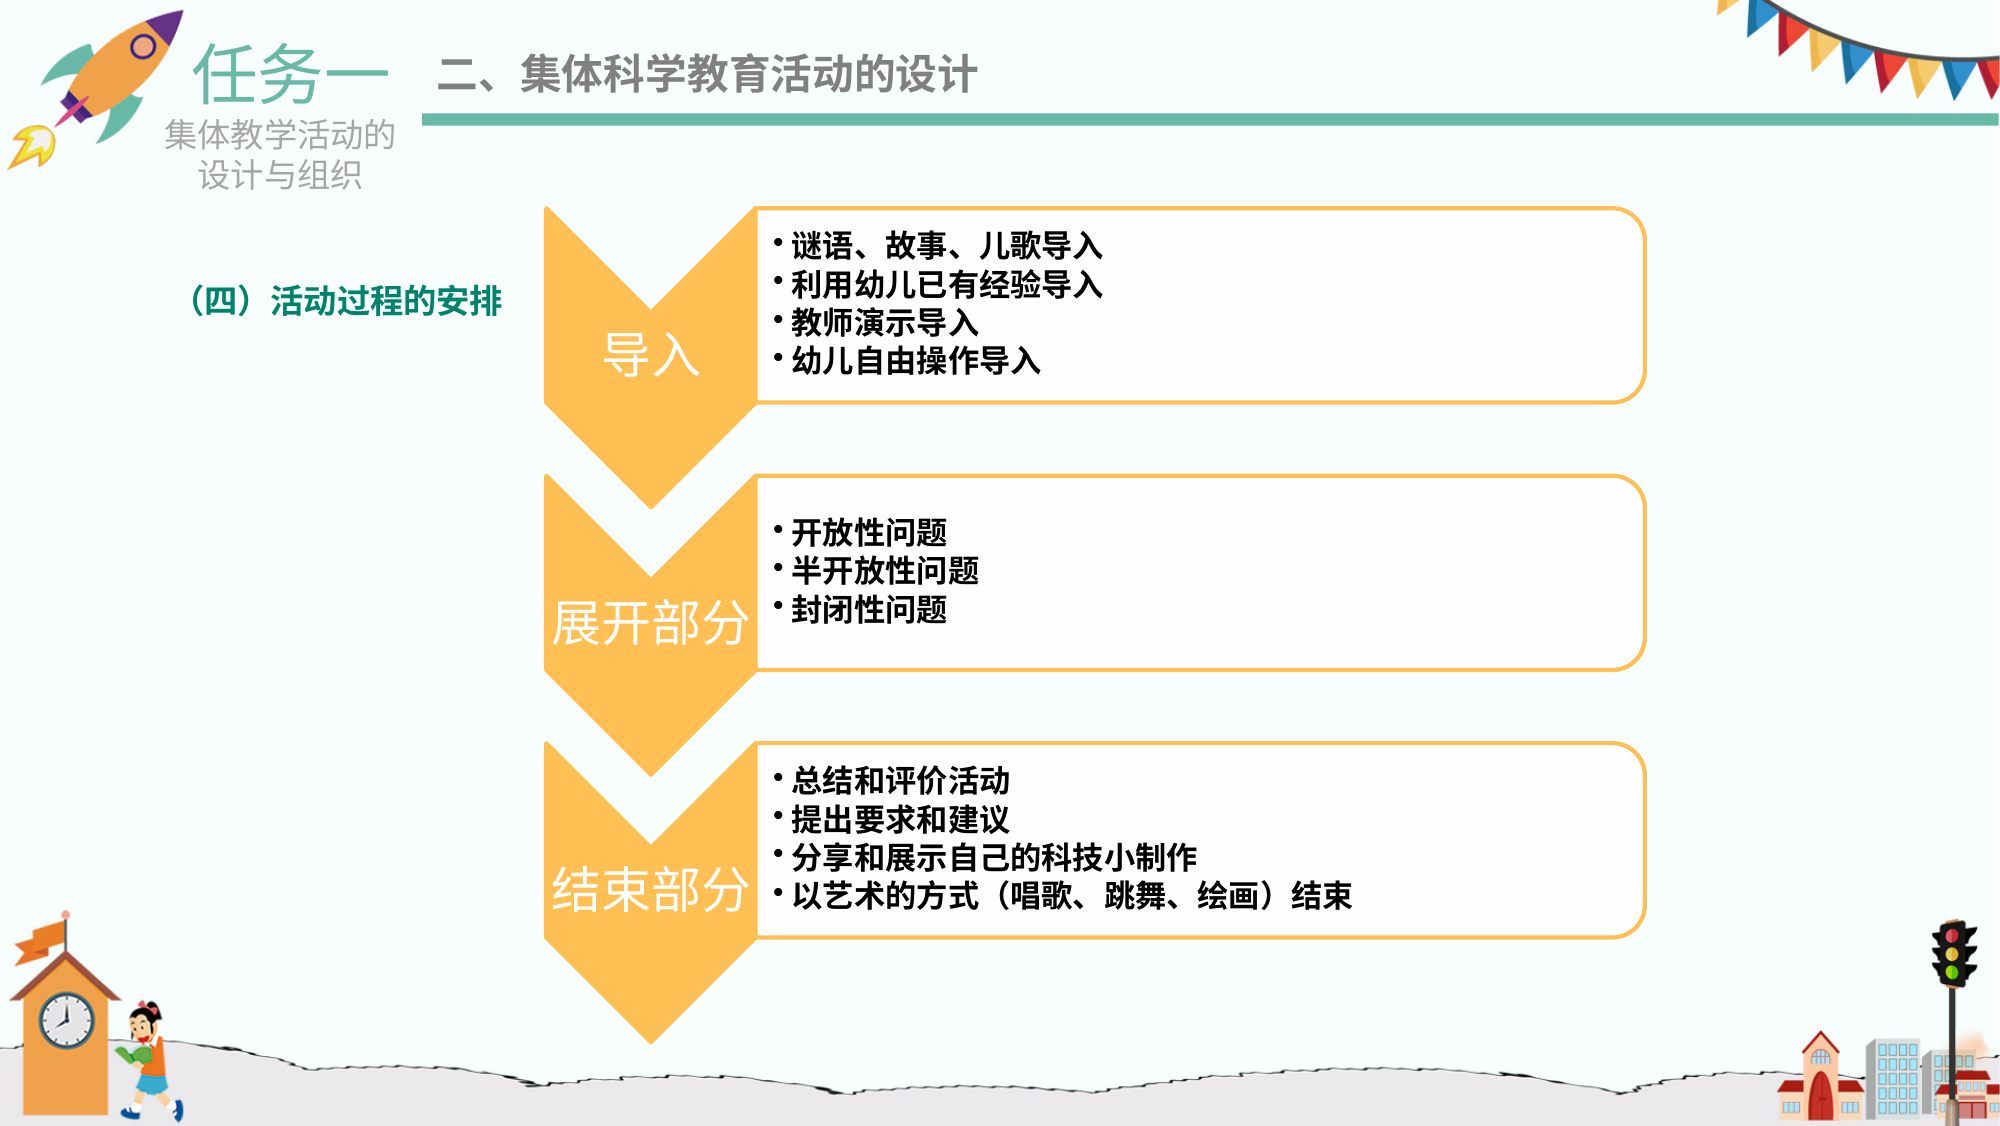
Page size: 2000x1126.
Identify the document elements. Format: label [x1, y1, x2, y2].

text_box [156, 40, 1600, 329]
text_box [545, 207, 1646, 1043]
text_box [155, 32, 1999, 195]
picture [0, 0, 2000, 1126]
